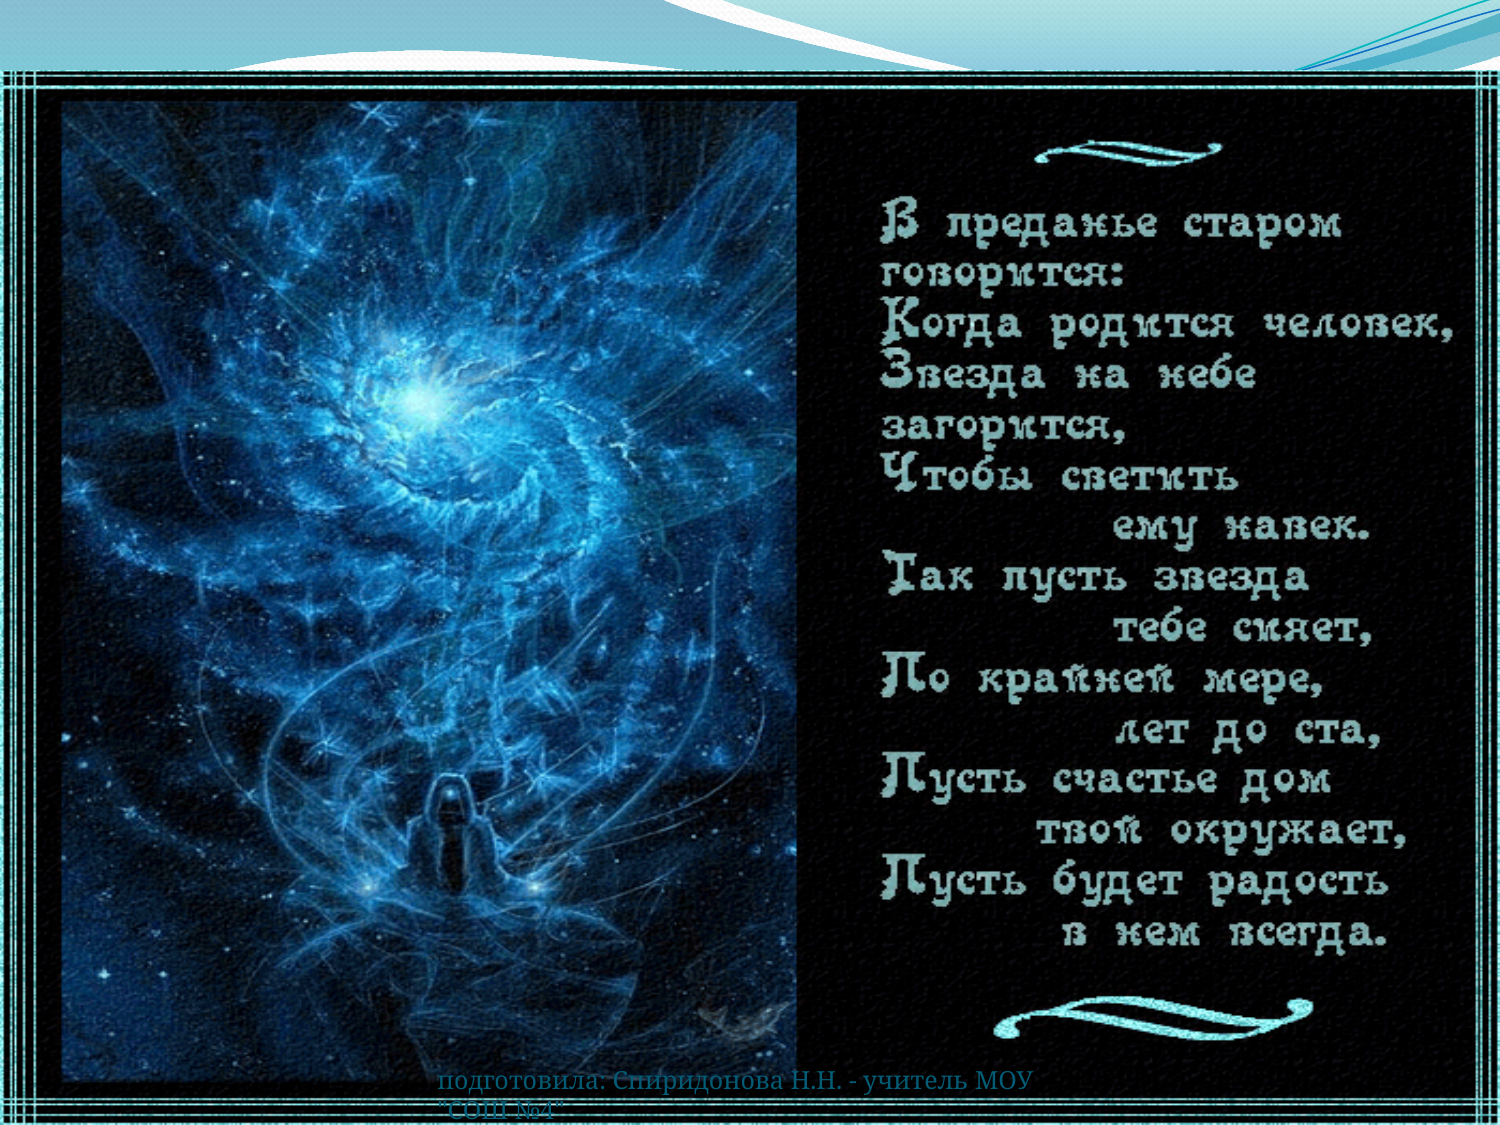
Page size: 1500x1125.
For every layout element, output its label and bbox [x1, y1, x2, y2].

list [0, 70, 1500, 1125]
